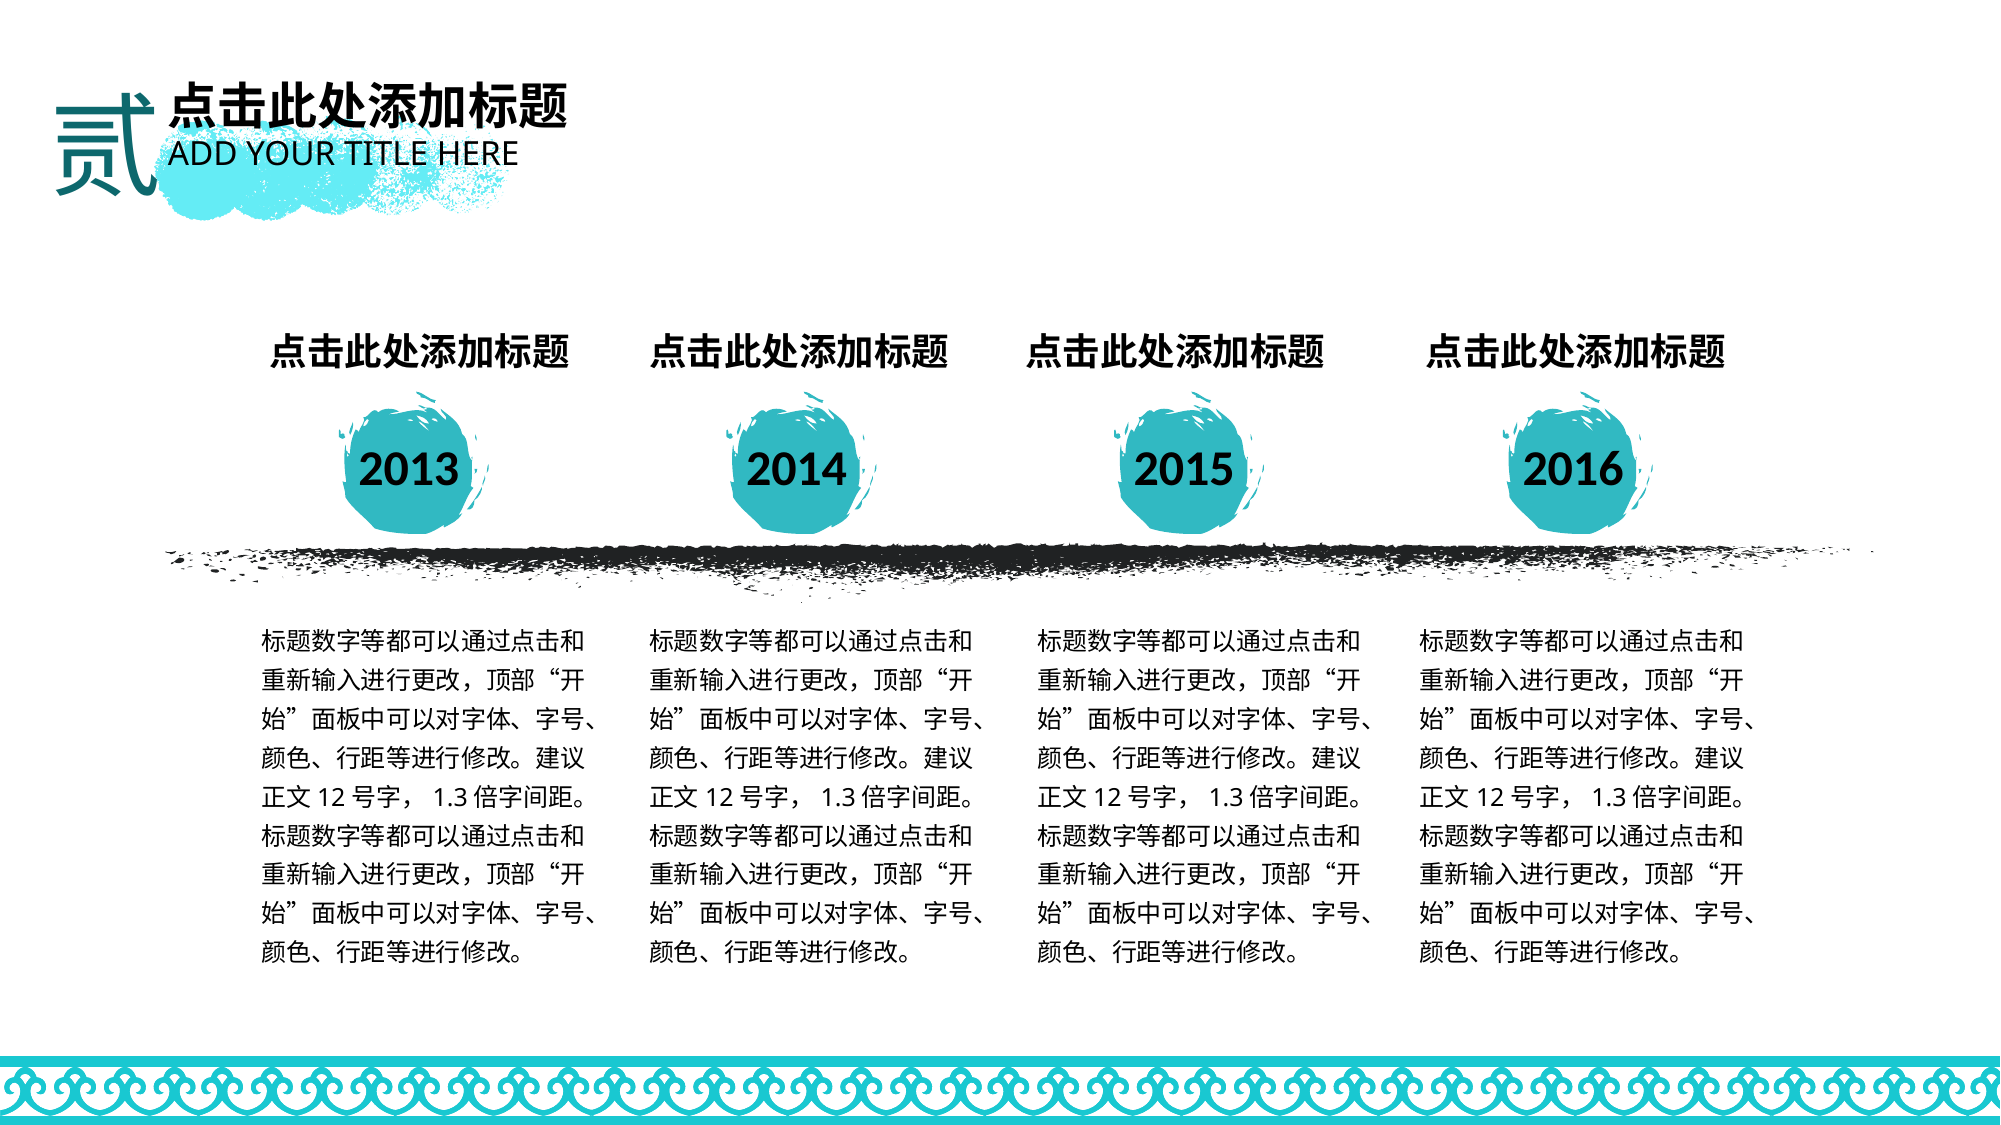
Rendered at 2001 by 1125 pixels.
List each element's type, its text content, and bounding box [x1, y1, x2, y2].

picture [165, 540, 1877, 602]
text_box 标题数字等都可以通过点击和重新输入进行更改，顶部“开始”面板中可以对字体、字号、颜色、行距等进行修改。建议正文12号字，1.3倍字间距。标题数字等都可以通过点击和重新输入进行更改，顶部“开始”面板中可以对字体、字号、颜色、行距等进行修改。 [246, 609, 617, 974]
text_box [726, 391, 877, 534]
text_box 贰 [34, 67, 166, 217]
text_box 点击此处添加标题 [1410, 320, 1750, 381]
text_box 标题数字等都可以通过点击和重新输入进行更改，顶部“开始”面板中可以对字体、字号、颜色、行距等进行修改。建议正文12号字，1.3倍字间距。标题数字等都可以通过点击和重新输入进行更改，顶部“开始”面板中可以对字体、字号、颜色、行距等进行修改。 [1405, 609, 1776, 974]
text_box 点击此处添加标题 [166, 67, 594, 124]
text_box ADD YOUR TITLE HERE [510, 124, 594, 180]
text_box 点击此处添加标题 [254, 320, 594, 381]
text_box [338, 391, 489, 534]
text_box 点击此处添加标题 [634, 320, 974, 381]
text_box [0, 1055, 2000, 1125]
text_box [1114, 391, 1264, 534]
text_box 标题数字等都可以通过点击和重新输入进行更改，顶部“开始”面板中可以对字体、字号、颜色、行距等进行修改。建议正文12号字，1.3倍字间距。标题数字等都可以通过点击和重新输入进行更改，顶部“开始”面板中可以对字体、字号、颜色、行距等进行修改。 [1022, 609, 1393, 974]
text_box 点击此处添加标题 [1010, 320, 1350, 381]
picture [153, 115, 510, 221]
text_box 标题数字等都可以通过点击和重新输入进行更改，顶部“开始”面板中可以对字体、字号、颜色、行距等进行修改。建议正文12号字，1.3倍字间距。标题数字等都可以通过点击和重新输入进行更改，顶部“开始”面板中可以对字体、字号、颜色、行距等进行修改。 [634, 609, 1005, 974]
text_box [1502, 391, 1653, 534]
